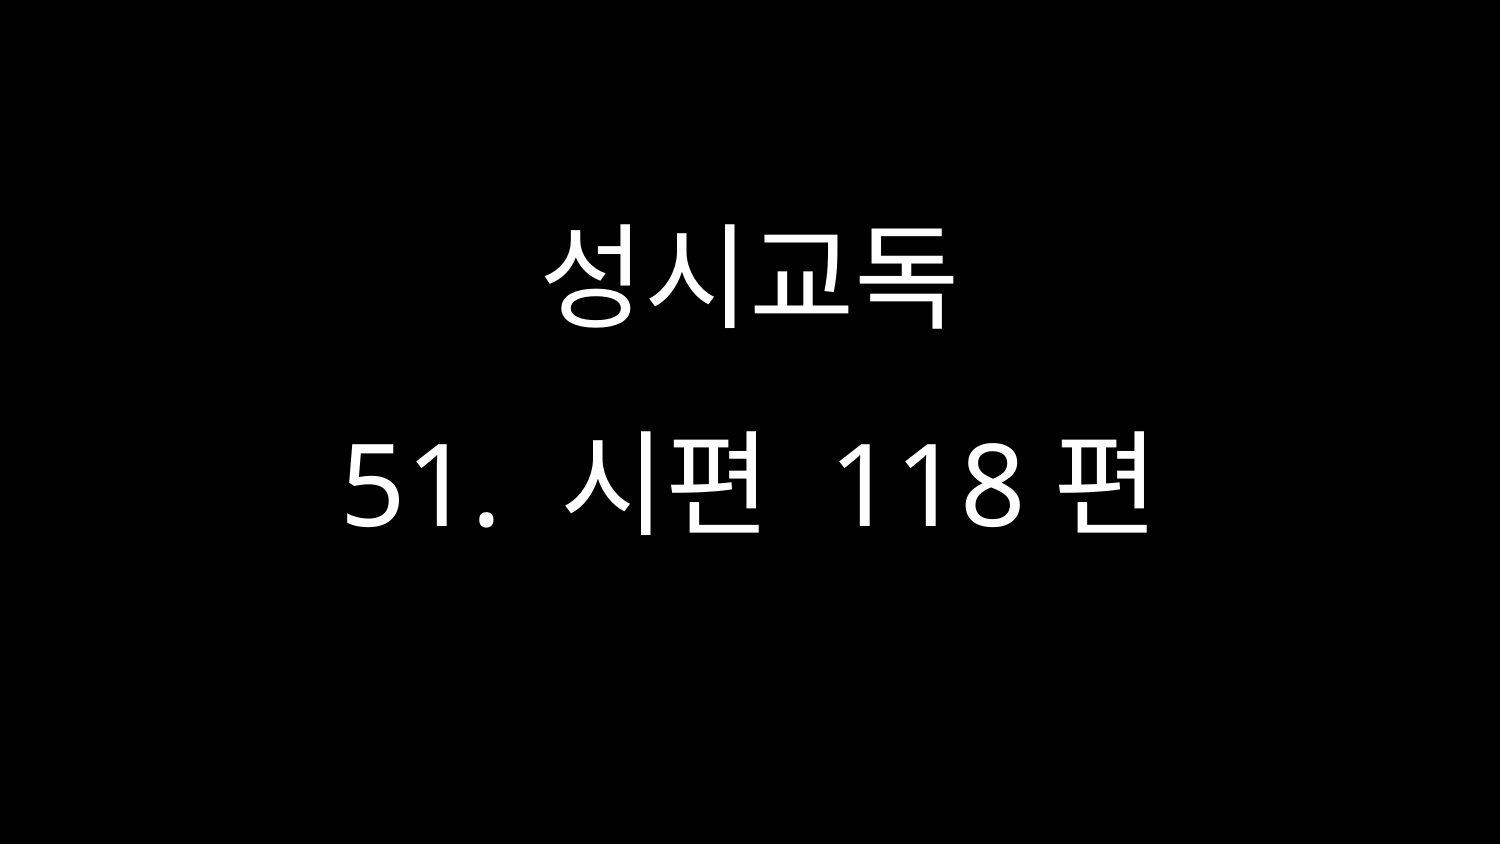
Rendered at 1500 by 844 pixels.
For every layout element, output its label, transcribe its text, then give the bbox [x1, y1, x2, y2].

text_box 성시교독 51. 시편 118편 [0, 197, 1500, 558]
